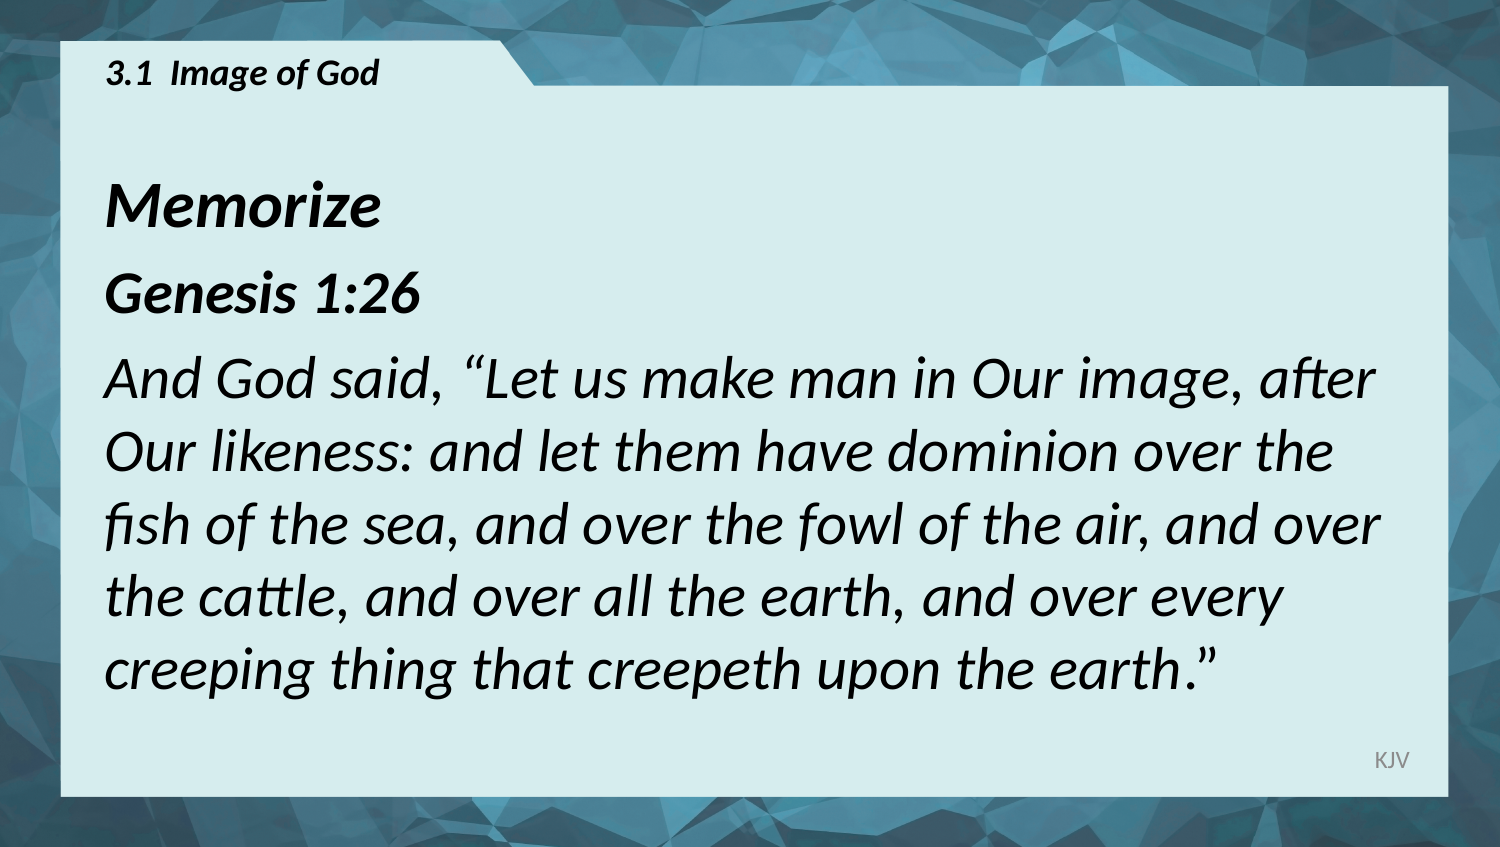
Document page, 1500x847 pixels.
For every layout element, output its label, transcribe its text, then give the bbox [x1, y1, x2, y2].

list Memorize Genesis 1:26 And God said, “Let us make man in Our image, after Our likeness: and let them have dominion over the fish of the sea, and over the fowl of the air, and over the cattle, and over all the earth, and over every creeping thing that creepeth upon the earth.” [89, 141, 1403, 722]
picture [0, 0, 1500, 847]
title 3.1 Image of God [89, 33, 1420, 108]
footer KJV [950, 736, 1425, 782]
